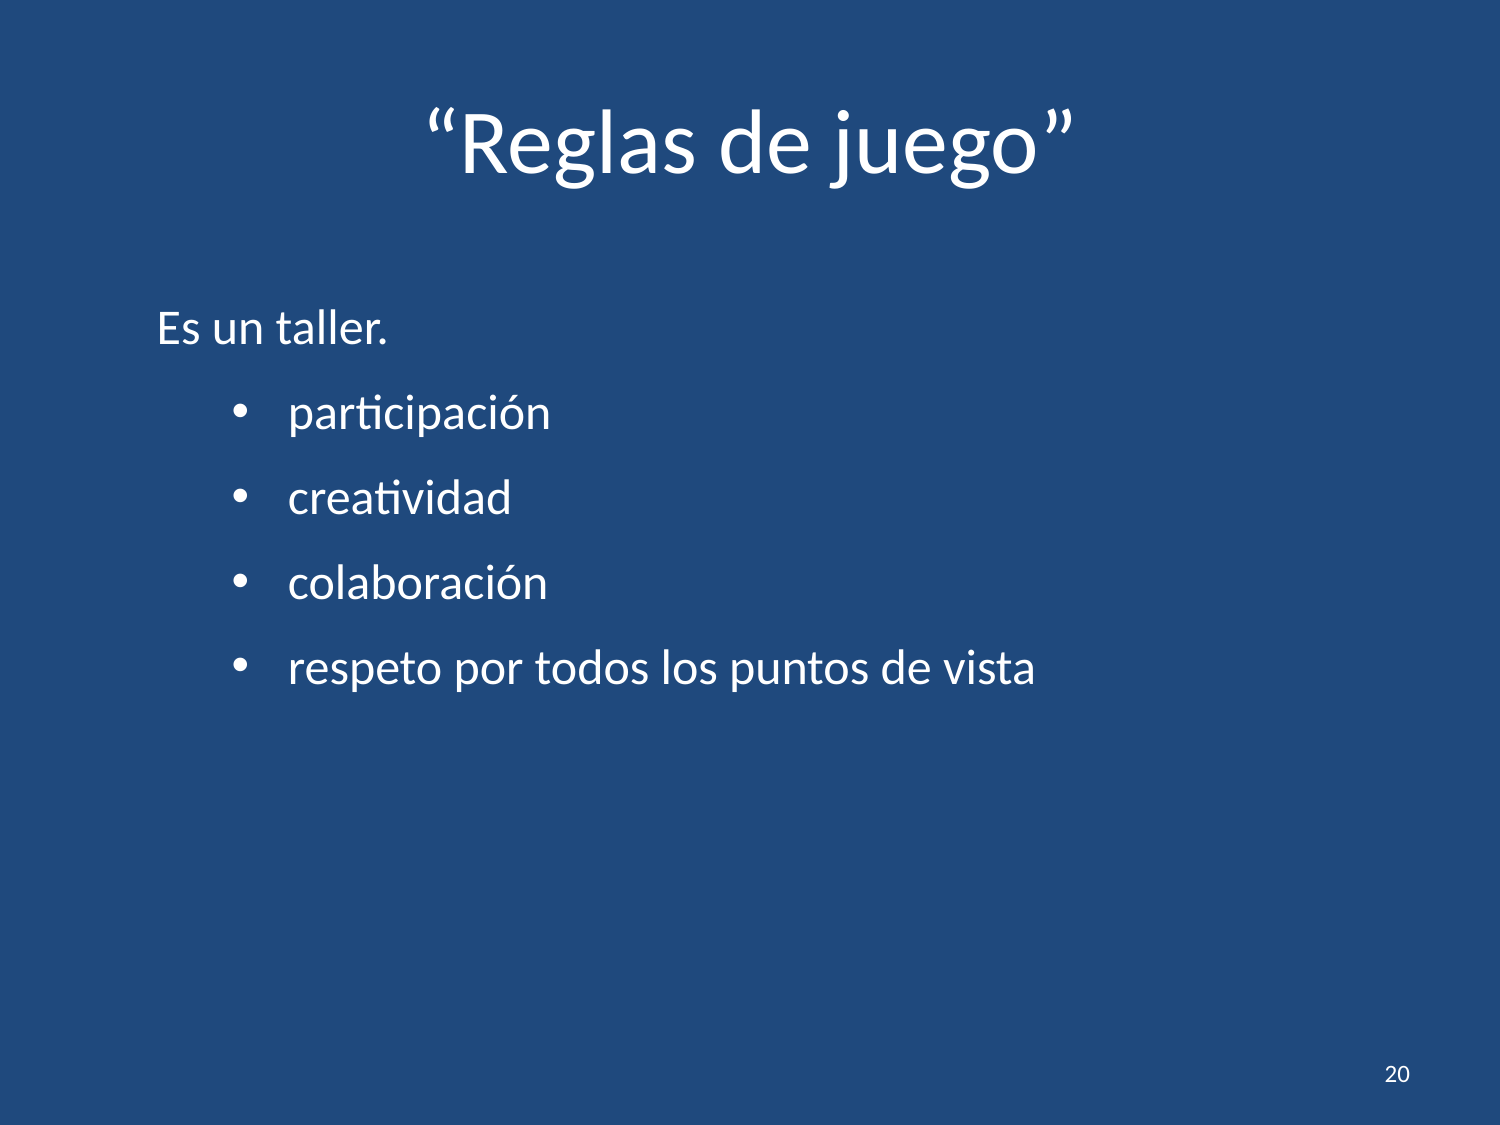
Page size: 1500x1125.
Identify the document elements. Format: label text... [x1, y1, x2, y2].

text_box “Reglas de juego” [74, 75, 1425, 263]
text_box Es un taller. participación creatividad colaboración respeto por todos los puntos de vista [141, 287, 1339, 703]
slide_number 20 [1074, 1042, 1425, 1103]
